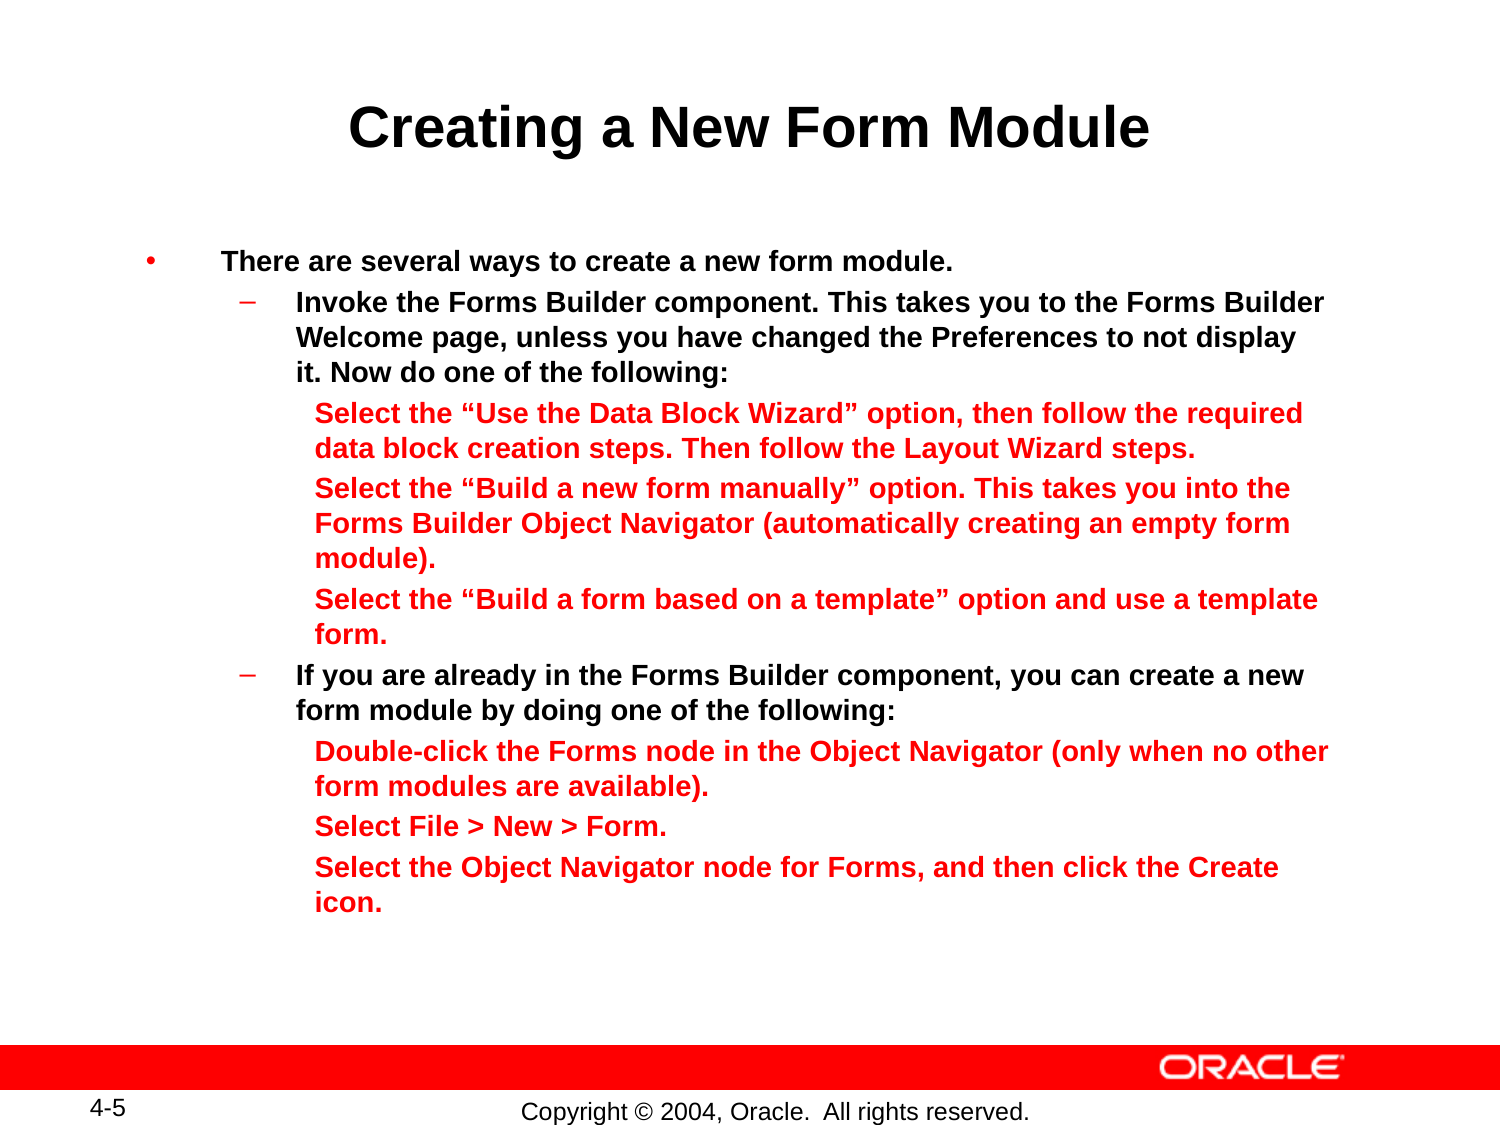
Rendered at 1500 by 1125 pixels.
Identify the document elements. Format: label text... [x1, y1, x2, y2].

title Creating a New Form Module [149, 87, 1351, 232]
list There are several ways to create a new form module. Invoke the Forms Builder component. This takes you to the Forms Builder Welcome page, unless you have changed the Preferences to not display it. Now do one of the following: Select the “Use the Data Block Wizard” option, then follow the required data block creation steps. Then follow the Layout Wizard steps. Select the “Build a new form manually” option. This takes you into the Forms Builder Object Navigator (automatically creating an empty form module). Select the “Build a form based on a template” option and use a template form. If you are already in the Forms Builder component, you can create a new form module by doing one of the following: Double-click the Forms node in the Object Navigator (only when no other form modules are available). Select File > New > Form. Select the Object Navigator node for Forms, and then click the Create icon. [124, 240, 1334, 938]
